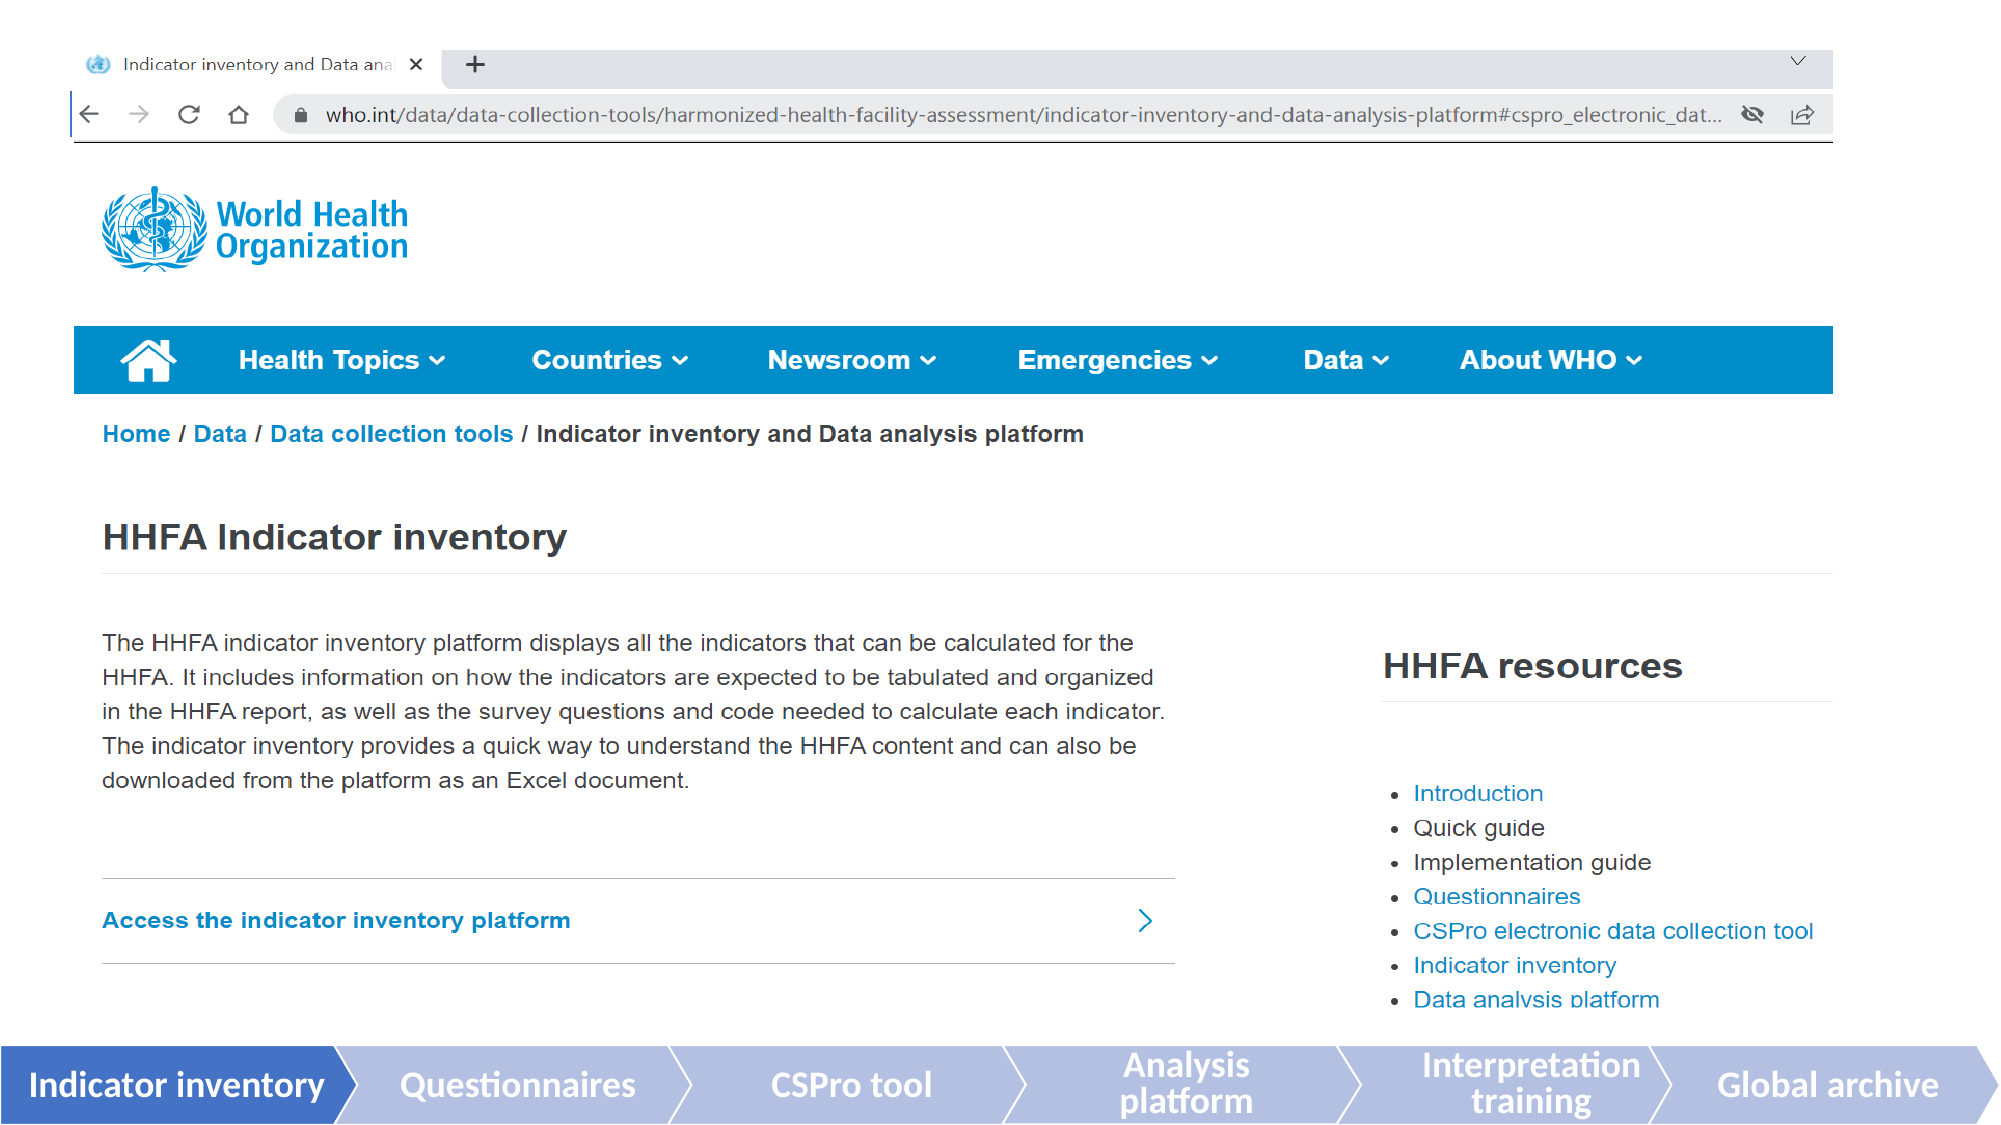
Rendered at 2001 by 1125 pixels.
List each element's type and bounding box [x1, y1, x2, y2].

picture [1574, 998, 1580, 1005]
picture [1325, 356, 1337, 368]
picture [1643, 998, 1649, 1008]
picture [73, 49, 1835, 1008]
picture [673, 357, 687, 364]
picture [1627, 357, 1641, 364]
picture [889, 356, 909, 368]
picture [1373, 356, 1388, 364]
picture [1608, 997, 1612, 1008]
picture [276, 356, 287, 368]
picture [588, 356, 601, 368]
picture [804, 356, 825, 368]
picture [1482, 351, 1496, 368]
picture [921, 357, 935, 364]
picture [1202, 357, 1217, 364]
picture [1063, 356, 1076, 368]
picture [1517, 356, 1529, 368]
picture [1597, 351, 1615, 368]
picture [827, 356, 840, 368]
picture [406, 356, 418, 368]
picture [533, 351, 550, 368]
picture [604, 351, 612, 368]
picture [844, 356, 851, 368]
picture [334, 351, 349, 368]
picture [789, 356, 802, 368]
picture [241, 351, 256, 368]
picture [1178, 356, 1191, 368]
picture [1107, 356, 1119, 368]
picture [1139, 356, 1152, 368]
picture [299, 351, 306, 368]
picture [1492, 997, 1496, 1008]
picture [615, 356, 623, 368]
picture [1089, 356, 1104, 373]
picture [1163, 356, 1175, 368]
picture [1461, 351, 1478, 368]
picture [1020, 351, 1035, 368]
picture [1532, 351, 1541, 368]
picture [1652, 998, 1656, 1008]
picture [1578, 351, 1594, 368]
picture [309, 351, 322, 368]
picture [853, 356, 868, 368]
picture [649, 356, 661, 368]
picture [366, 356, 380, 373]
text_box [0, 1044, 2000, 1125]
picture [129, 349, 169, 381]
picture [1080, 356, 1087, 368]
picture [349, 356, 362, 368]
picture [1155, 356, 1160, 368]
picture [1123, 356, 1136, 368]
picture [1550, 351, 1575, 368]
picture [1499, 356, 1513, 368]
picture [1038, 356, 1059, 368]
picture [553, 356, 568, 368]
picture [770, 351, 786, 368]
picture [260, 356, 273, 368]
picture [633, 356, 646, 368]
picture [430, 357, 444, 364]
picture [1621, 997, 1628, 1008]
picture [390, 356, 403, 368]
picture [1340, 351, 1348, 368]
picture [1350, 356, 1362, 368]
picture [1418, 994, 1428, 1005]
picture [1306, 351, 1322, 368]
picture [871, 356, 884, 368]
picture [572, 356, 584, 368]
picture [122, 341, 175, 363]
